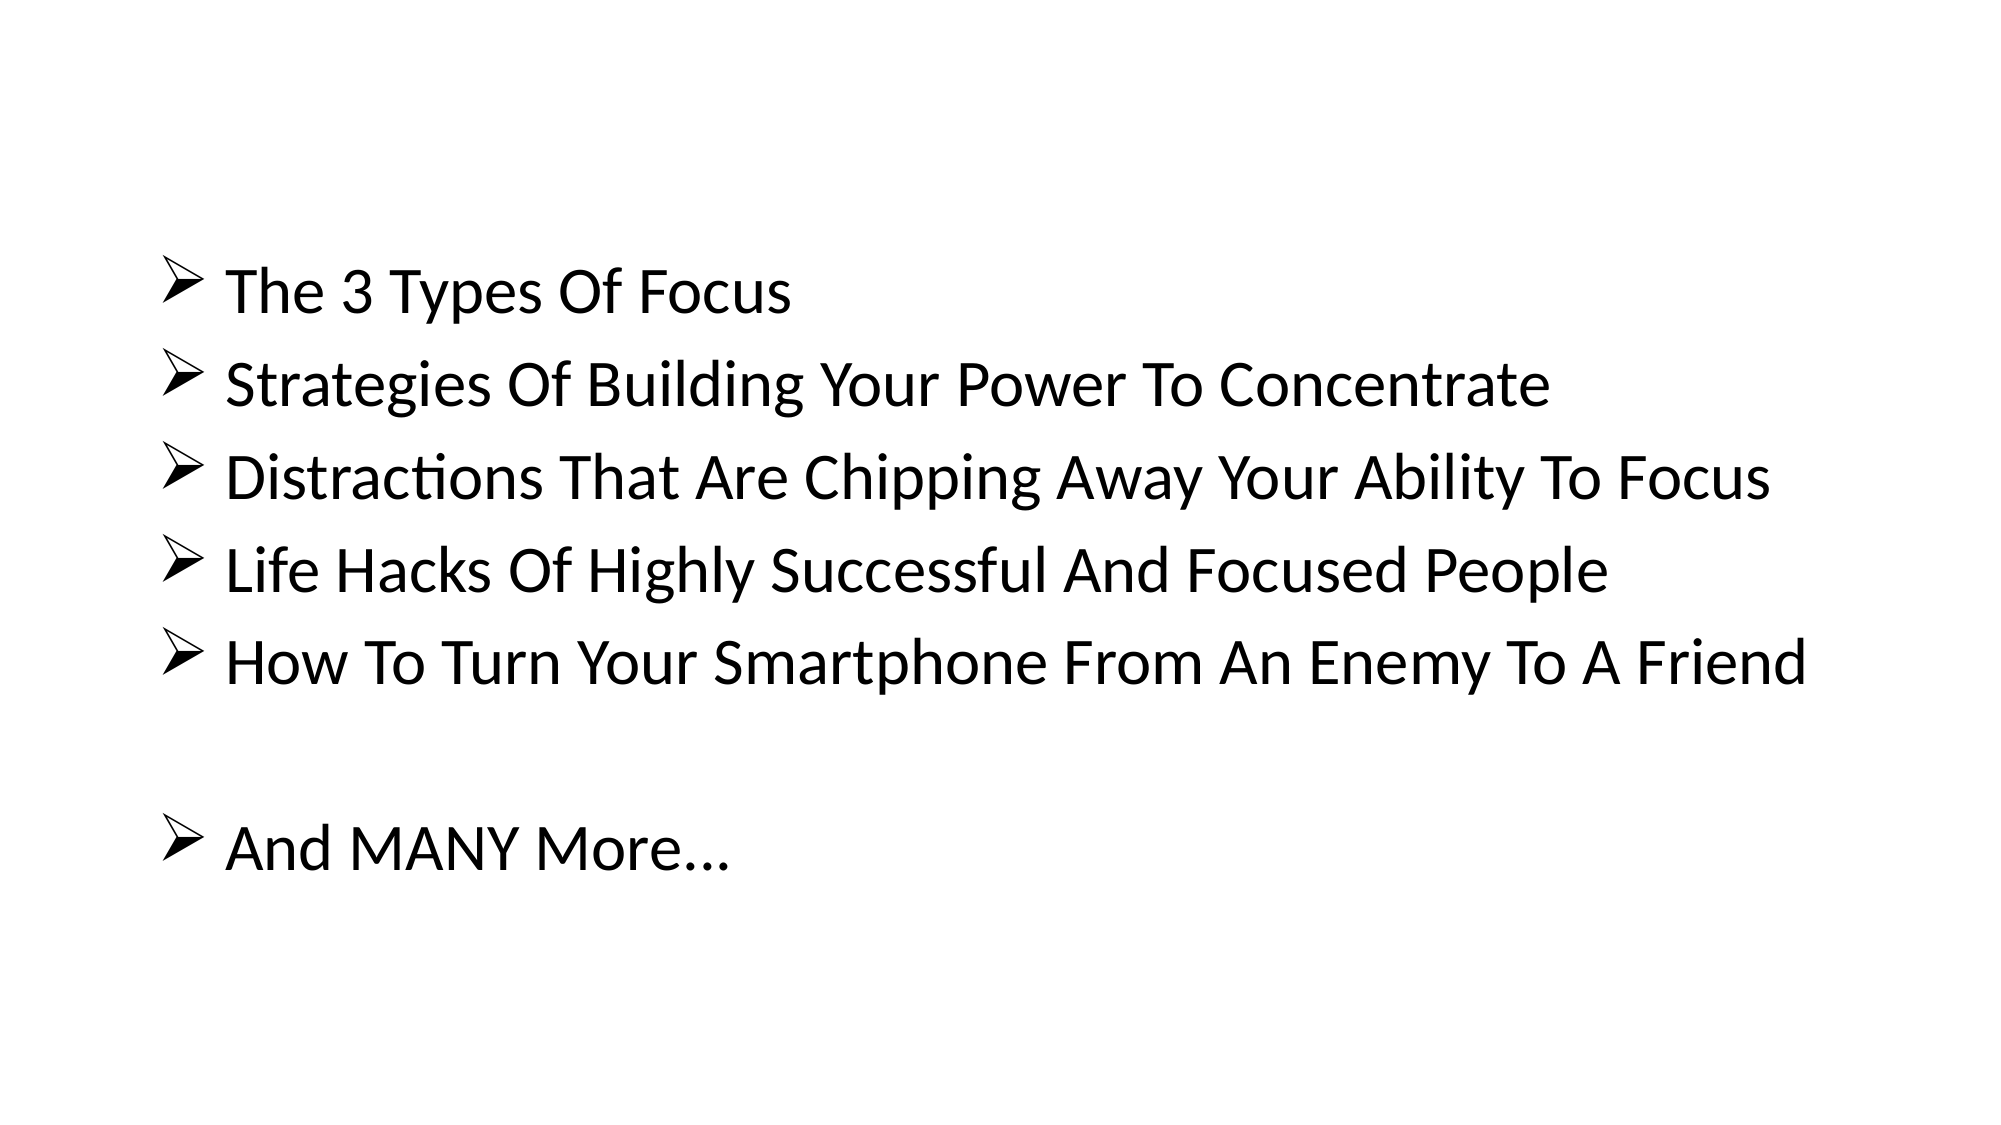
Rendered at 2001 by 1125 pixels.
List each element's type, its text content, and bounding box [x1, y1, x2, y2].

list The 3 Types Of Focus Strategies Of Building Your Power To Concentrate Distractions That Are Chipping Away Your Ability To Focus Life Hacks Of Highly Successful And Focused People How To Turn Your Smartphone From An Enemy To A Friend And MANY More... [142, 248, 1940, 1036]
